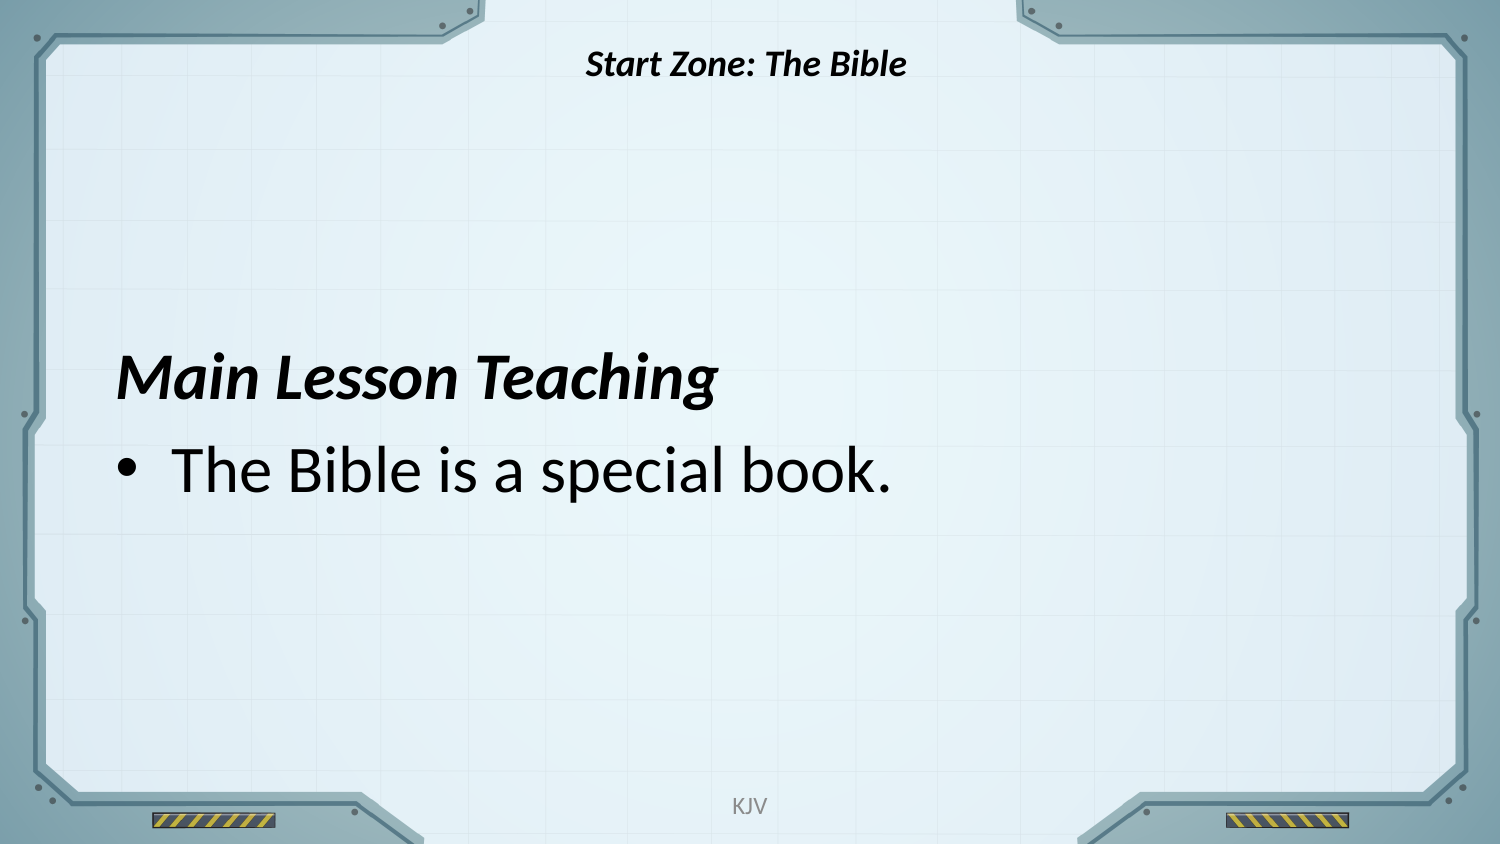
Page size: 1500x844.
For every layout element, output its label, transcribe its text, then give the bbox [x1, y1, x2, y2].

picture [0, 0, 1500, 844]
footer KJV [512, 782, 988, 828]
list Main Lesson Teaching The Bible is a special book. [100, 135, 1408, 704]
text_box Start Zone: The Bible [502, 31, 992, 91]
